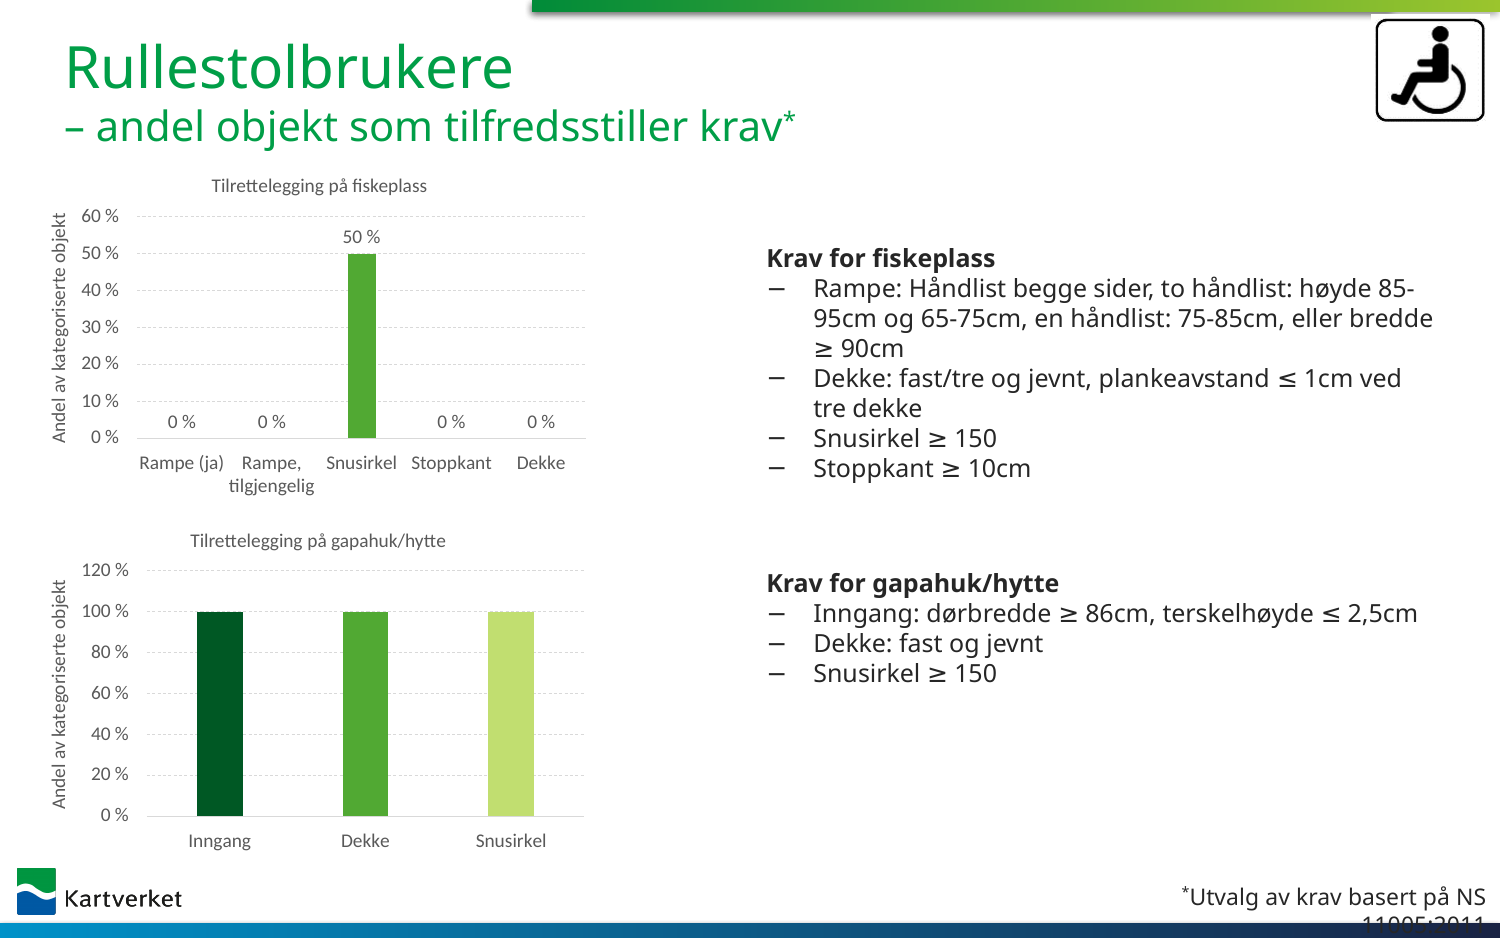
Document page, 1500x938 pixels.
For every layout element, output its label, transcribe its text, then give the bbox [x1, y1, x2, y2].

text_box *Utvalg av krav basert på NS 11005:2011 [1068, 873, 1500, 938]
text_box Krav for fiskeplass Rampe: Håndlist begge sider, to håndlist: høyde 85-95cm og 65-75cm, en håndlist: 75-85cm, eller bredde ≥ 90cm Dekke: fast/tre og jevnt, plankeavstand ≤ 1cm ved tre dekke Snusirkel ≥ 150 Stoppkant ≥ 10cm [751, 235, 1452, 490]
text_box Krav for gapahuk/hytte Inngang: dørbredde ≥ 86cm, terskelhøyde ≤ 2,5cm Dekke: fast og jevnt Snusirkel ≥ 150 [751, 560, 1452, 695]
picture [41, 520, 596, 859]
picture [1371, 13, 1491, 127]
picture [41, 166, 598, 505]
text_box Rullestolbrukere – andel objekt som tilfredsstiller krav* [49, 29, 1431, 158]
